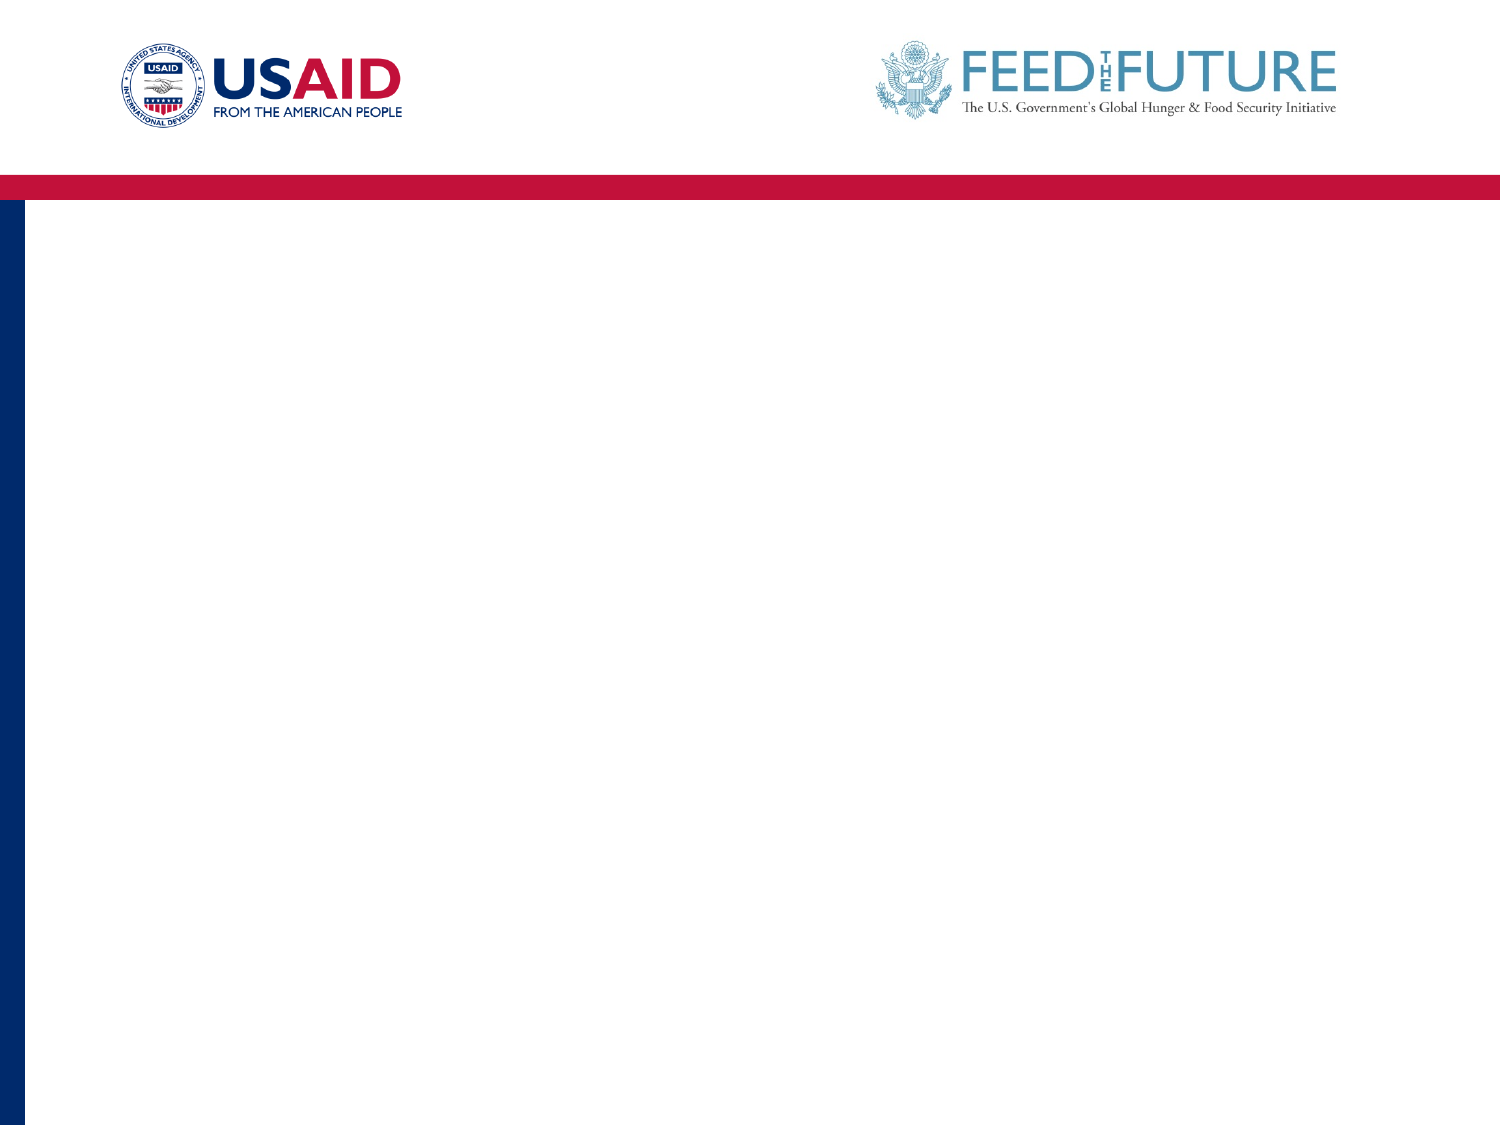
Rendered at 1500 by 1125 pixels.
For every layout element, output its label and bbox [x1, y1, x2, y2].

picture [80, 17, 442, 158]
picture [837, 11, 1378, 152]
